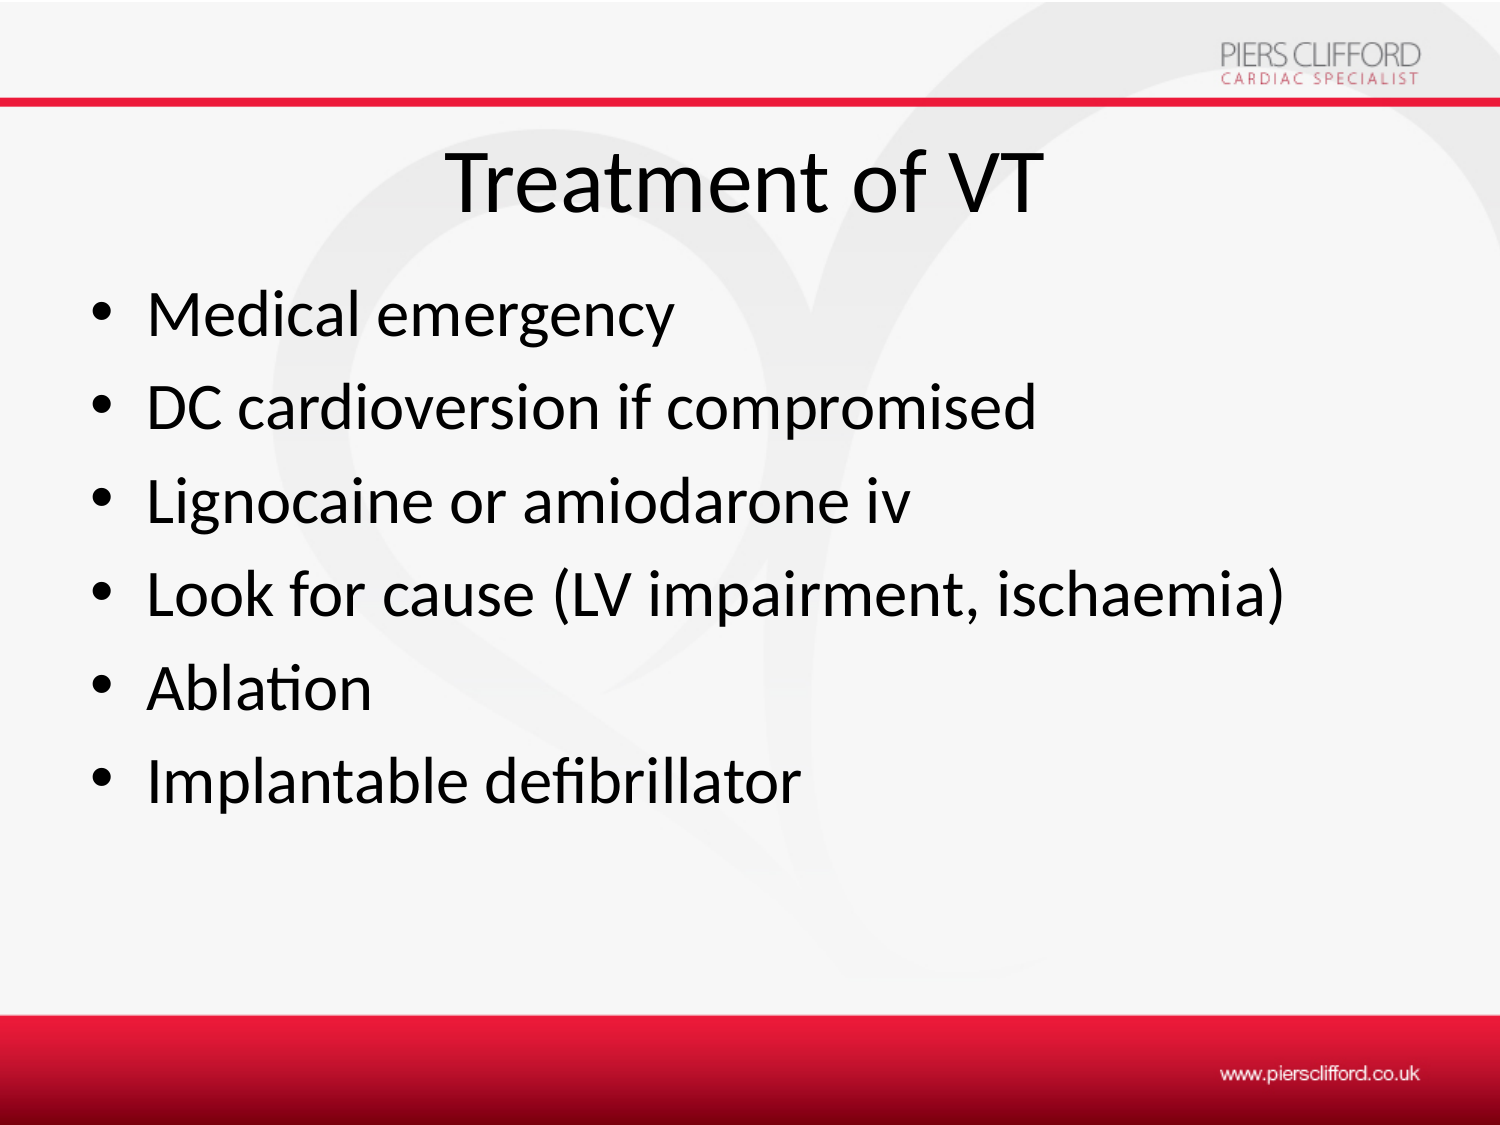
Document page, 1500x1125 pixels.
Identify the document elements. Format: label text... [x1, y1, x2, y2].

picture [0, 2, 1500, 1125]
title Treatment of VT [70, 81, 1421, 270]
list Medical emergency DC cardioversion if compromised Lignocaine or amiodarone iv Look for cause (LV impairment, ischaemia) Ablation Implantable defibrillator [74, 262, 1426, 1006]
